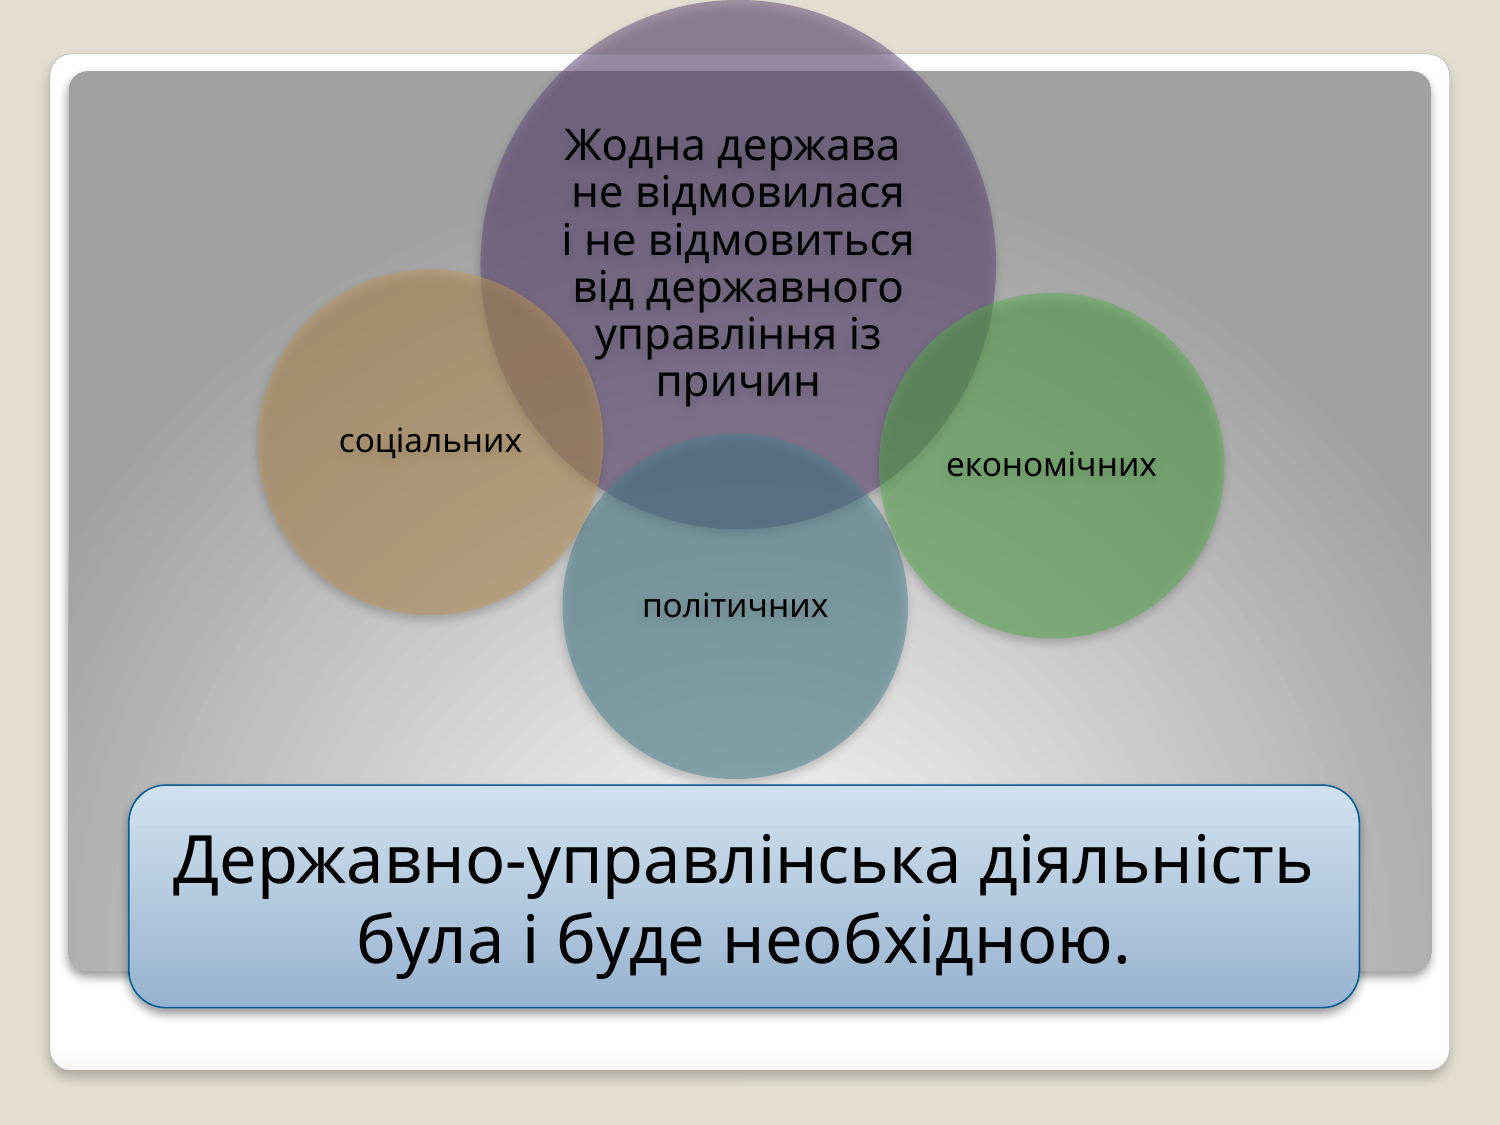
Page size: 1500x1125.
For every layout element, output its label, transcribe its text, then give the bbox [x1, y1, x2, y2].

text_box Державно-управлінська діяльність була і буде необхідною. [140, 999, 1348, 1009]
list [0, 0, 1500, 985]
